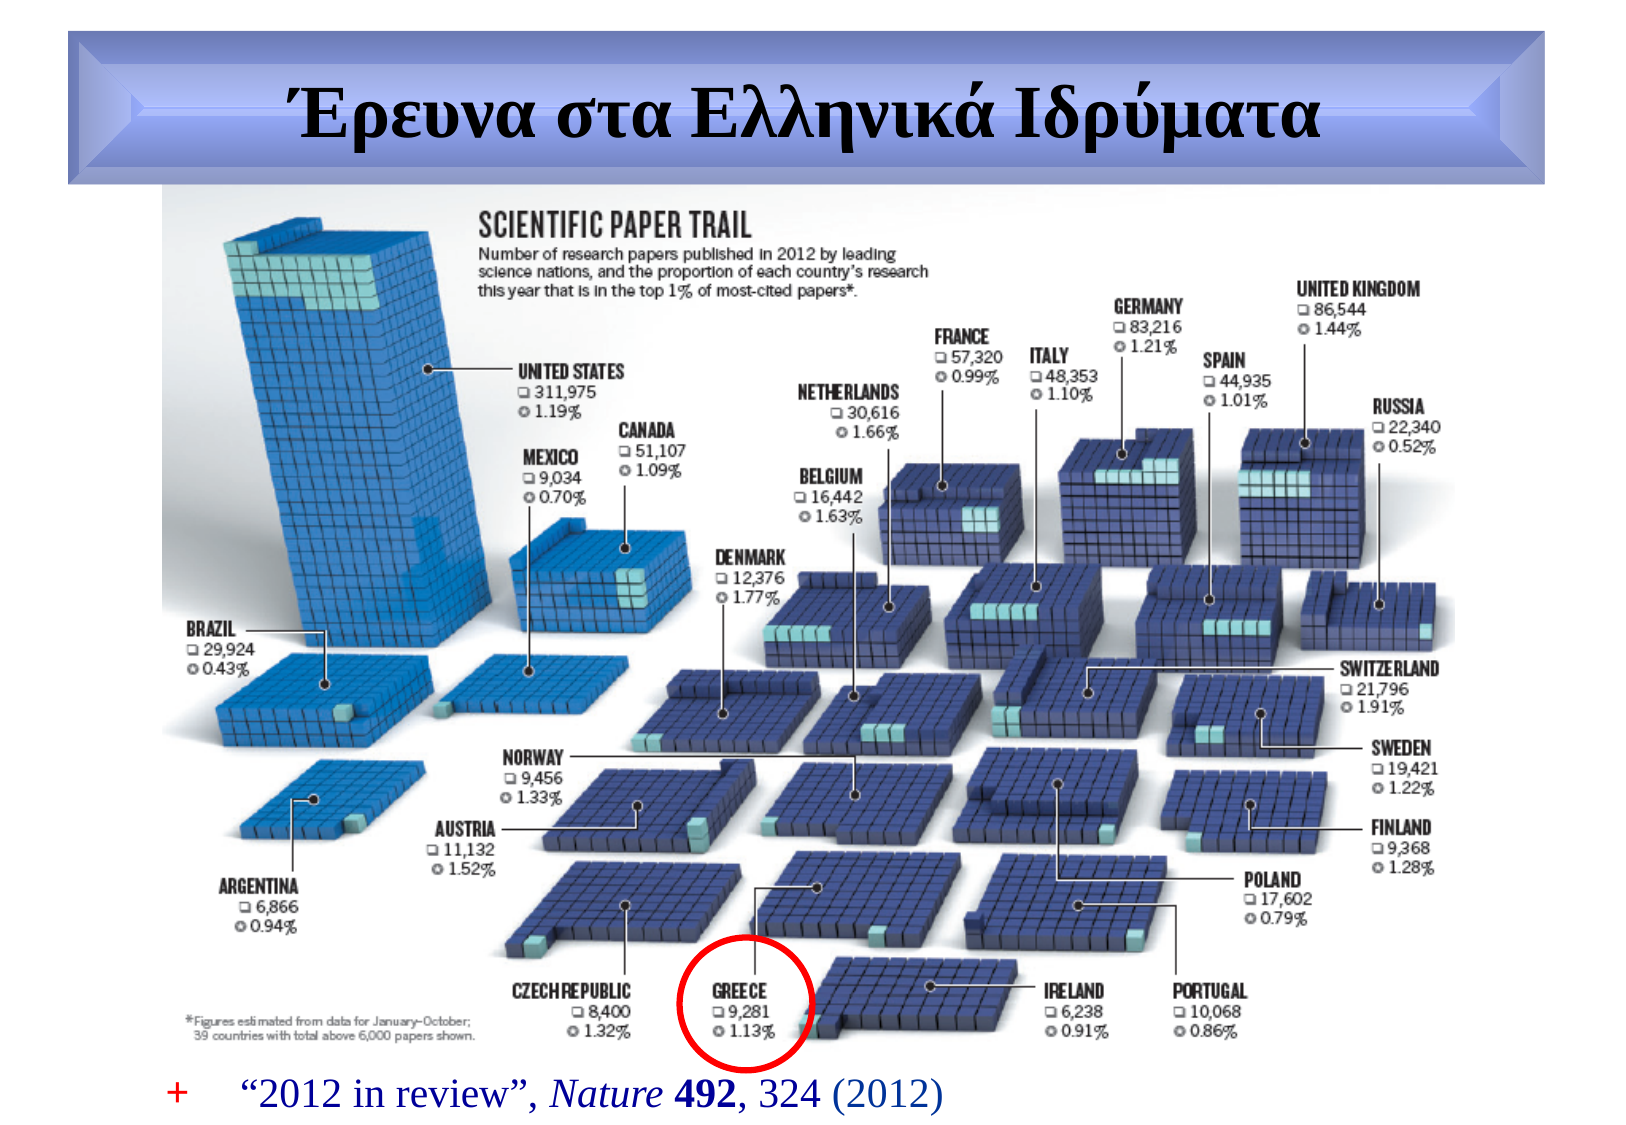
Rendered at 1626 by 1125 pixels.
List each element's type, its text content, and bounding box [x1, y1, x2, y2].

text_box “2012 in review”, Nature 492, 324 (2012) [150, 1058, 1616, 1114]
picture [162, 184, 1455, 1053]
text_box [712, 1061, 780, 1071]
title Έρευνα στα Ελληνικά Ιδρύματα [68, 30, 1545, 185]
